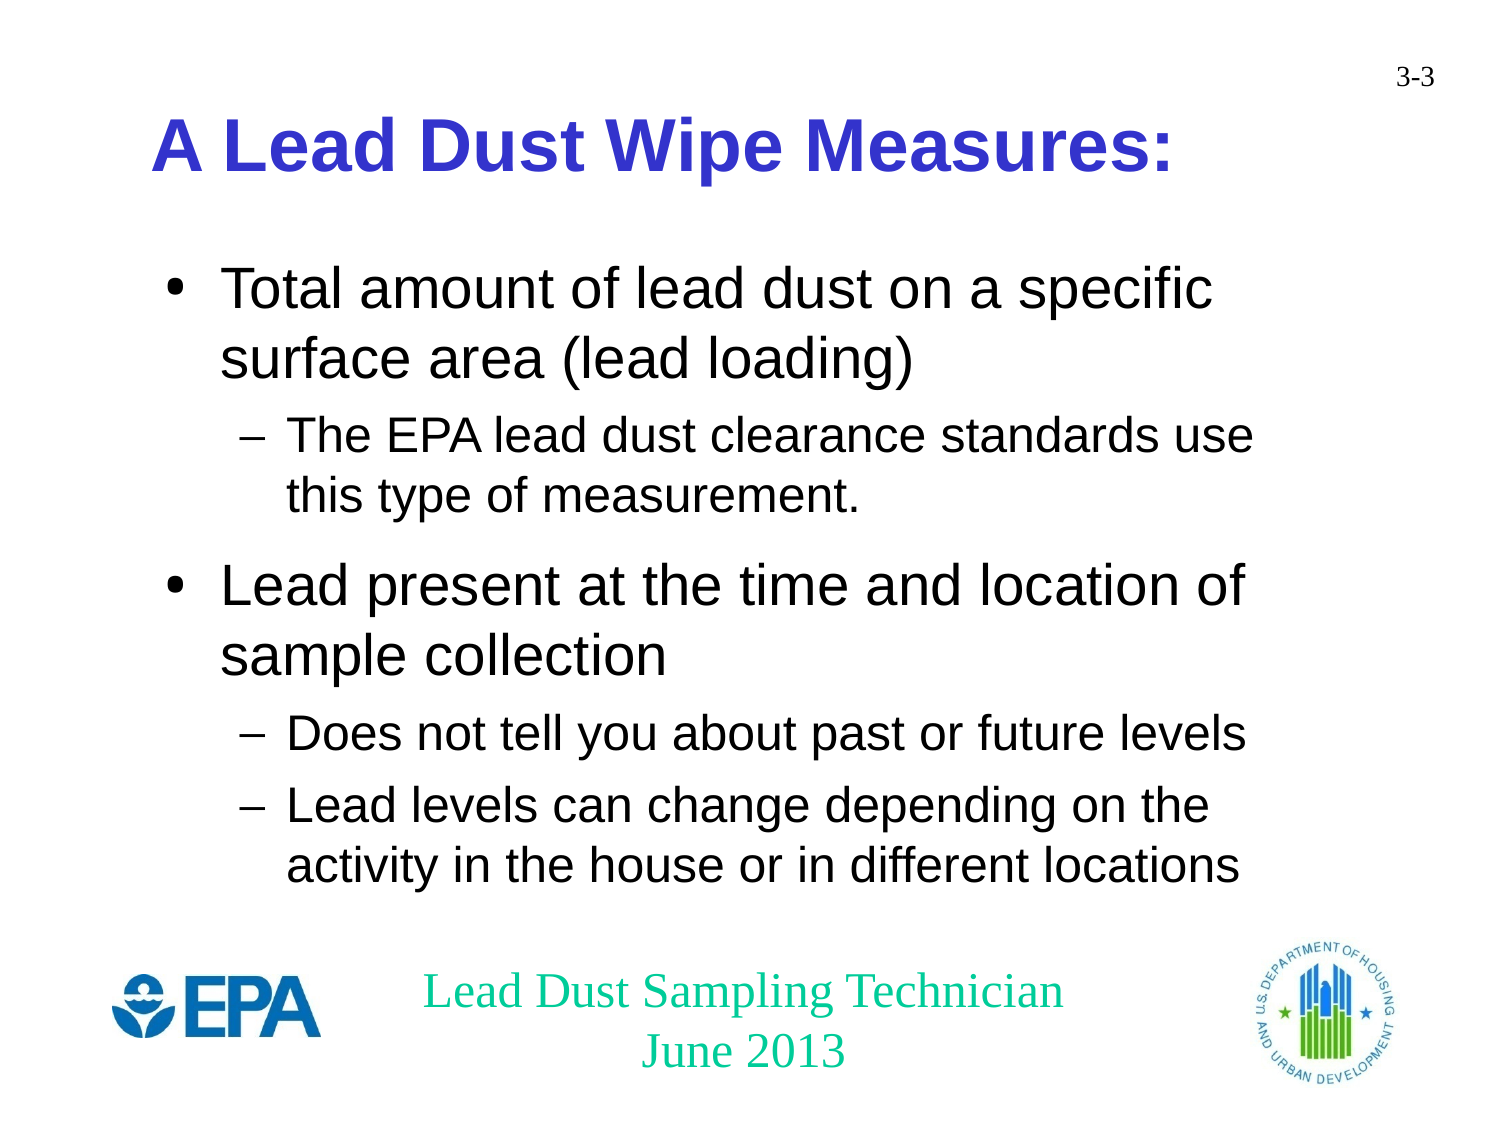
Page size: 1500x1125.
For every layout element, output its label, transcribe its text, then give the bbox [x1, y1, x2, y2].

picture [112, 974, 321, 1038]
picture [1250, 937, 1400, 1088]
text_box Total amount of lead dust on a specific surface area (lead loading) The EPA lead dust clearance standards use this type of measurement. Lead present at the time and location of sample collection Does not tell you about past or future levels Lead levels can change depending on the activity in the house or in different locations [149, 242, 1328, 893]
text_box A Lead Dust Wipe Measures: [136, 47, 1287, 235]
